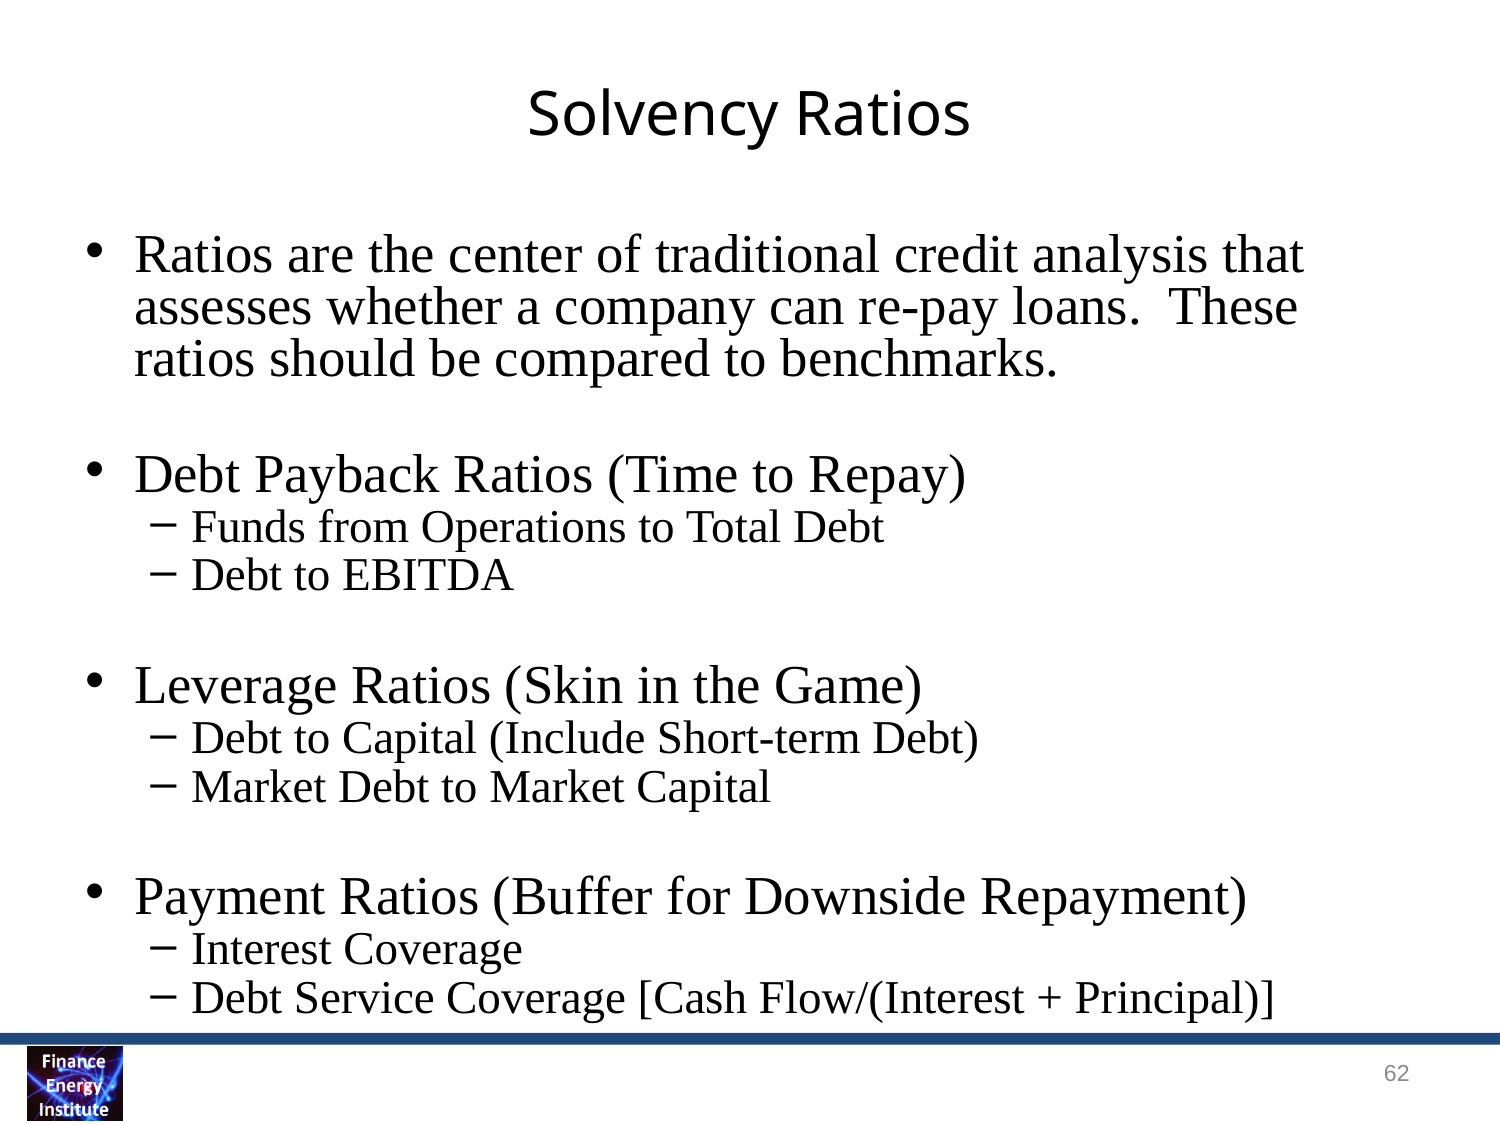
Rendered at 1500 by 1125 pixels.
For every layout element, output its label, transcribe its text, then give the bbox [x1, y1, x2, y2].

title Solvency Ratios [70, 56, 1430, 164]
picture [27, 1046, 123, 1121]
list Ratios are the center of traditional credit analysis that assesses whether a company can re-pay loans. These ratios should be compared to benchmarks. Debt Payback Ratios (Time to Repay) Funds from Operations to Total Debt Debt to EBITDA Leverage Ratios (Skin in the Game) Debt to Capital (Include Short-term Debt) Market Debt to Market Capital Payment Ratios (Buffer for Downside Repayment) Interest Coverage Debt Service Coverage [Cash Flow/(Interest + Principal)] [70, 222, 1430, 1032]
slide_number 62 [1074, 1042, 1425, 1103]
